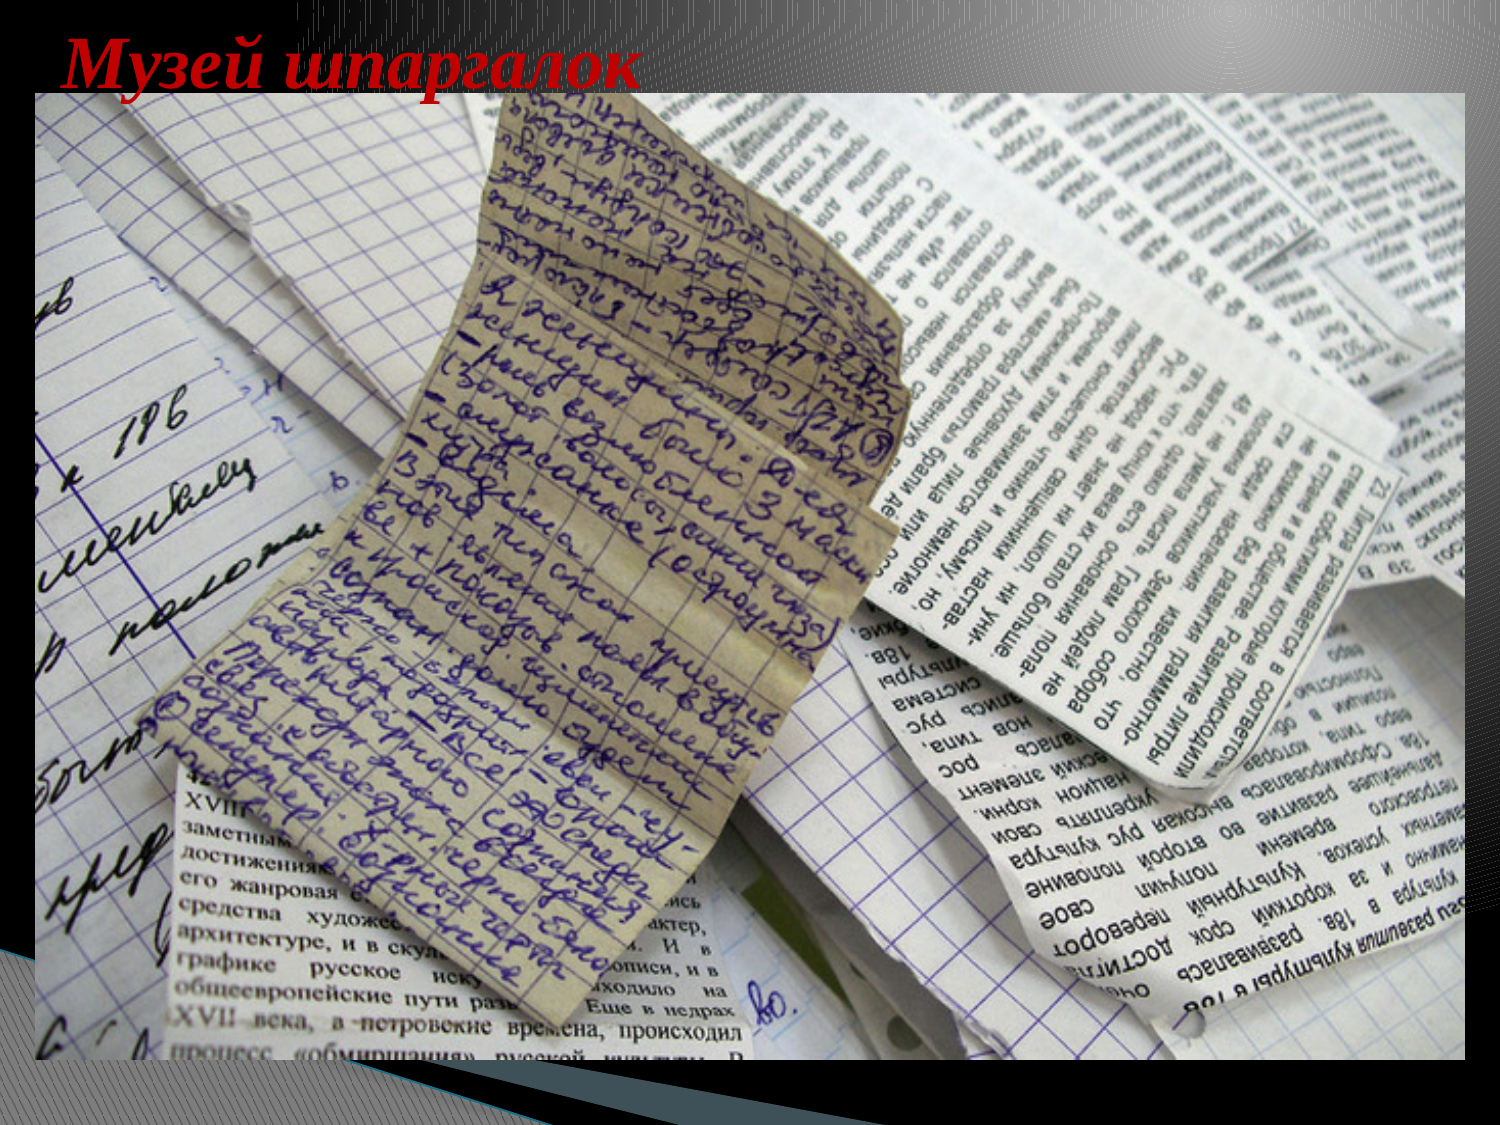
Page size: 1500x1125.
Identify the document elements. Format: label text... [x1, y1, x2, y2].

picture [0, 93, 1466, 1125]
title Музей шпаргалок [46, 0, 1273, 93]
